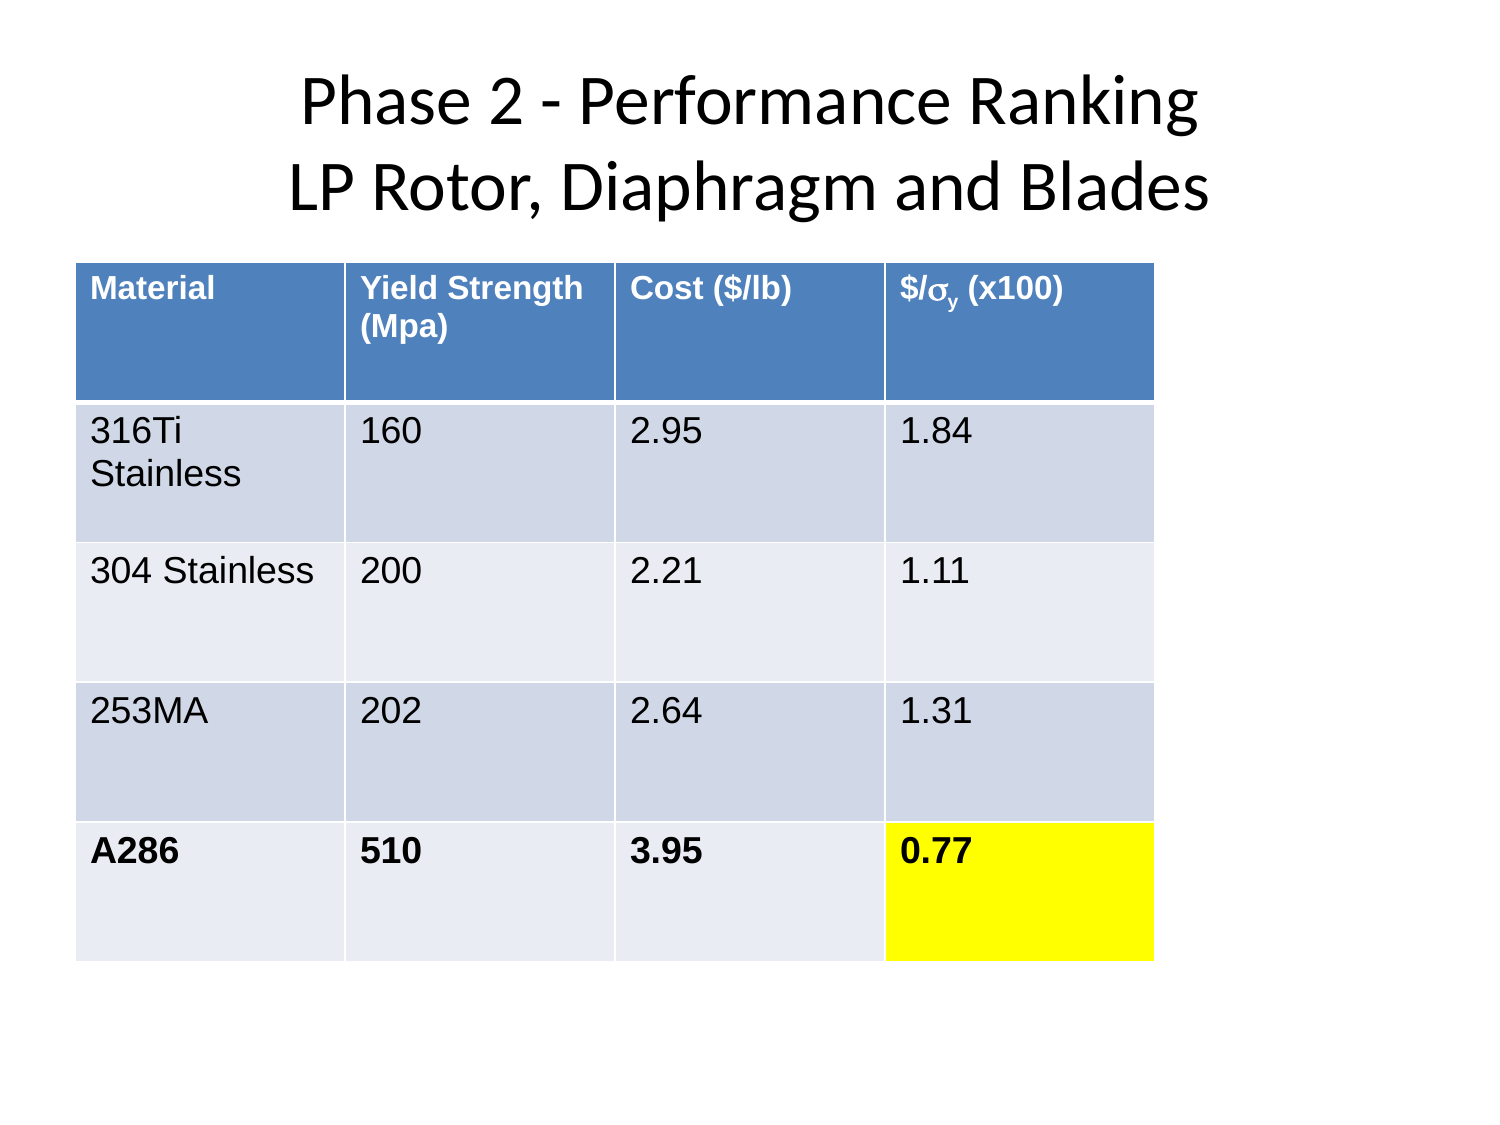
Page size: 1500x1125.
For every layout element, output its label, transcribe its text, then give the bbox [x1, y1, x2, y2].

table_cell 253MA [76, 683, 344, 821]
table_header $/sy (x100) [886, 263, 1154, 400]
table_cell 304 Stainless [76, 543, 344, 681]
table_cell 2.64 [616, 683, 884, 821]
table_cell 316Ti Stainless [76, 405, 344, 542]
table_cell A286 [76, 823, 344, 961]
table_cell 1.31 [886, 683, 1154, 821]
table_cell 0.77 [886, 823, 1154, 961]
table_cell 1.84 [886, 405, 1154, 542]
table_cell 160 [346, 405, 614, 542]
table_cell 2.95 [616, 405, 884, 542]
table_cell 510 [346, 823, 614, 961]
table_cell 2.21 [616, 543, 884, 681]
table_cell 1.11 [886, 543, 1154, 681]
table_header Material [76, 263, 344, 400]
title Phase 2 - Performance Ranking LP Rotor, Diaphragm and Blades [75, 45, 1425, 233]
table_cell 202 [346, 683, 614, 821]
table_header Yield Strength (Mpa) [346, 263, 614, 400]
table_cell 200 [346, 543, 614, 681]
table_cell 3.95 [616, 823, 884, 961]
table_header Cost ($/lb) [616, 263, 884, 400]
